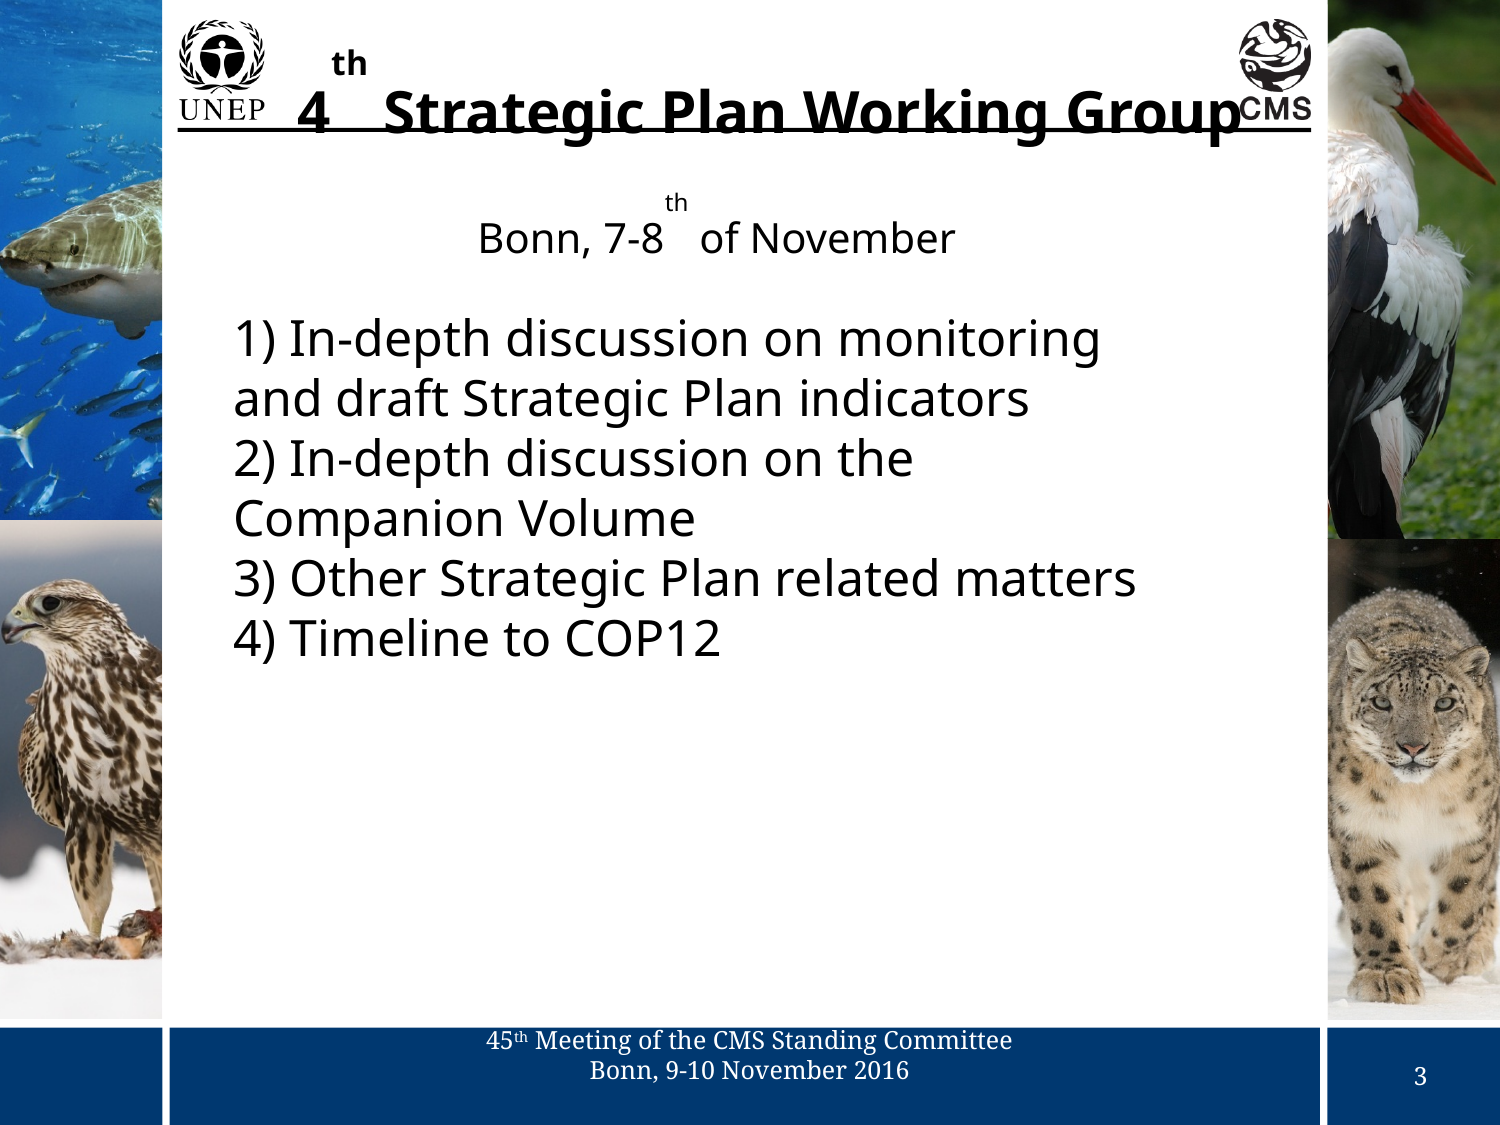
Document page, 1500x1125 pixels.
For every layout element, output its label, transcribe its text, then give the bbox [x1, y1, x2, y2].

picture [0, 0, 163, 1019]
picture [177, 19, 210, 120]
text_box 4th Strategic Plan Working Group [210, 9, 1332, 178]
text_box Bonn, 7-8th of November 1) In-depth discussion on monitoring and draft Strategic Plan indicators 2) In-depth discussion on the Companion Volume 3) Other Strategic Plan related matters 4) Timeline to COP12 [218, 179, 1215, 900]
picture [1327, 0, 1500, 1020]
